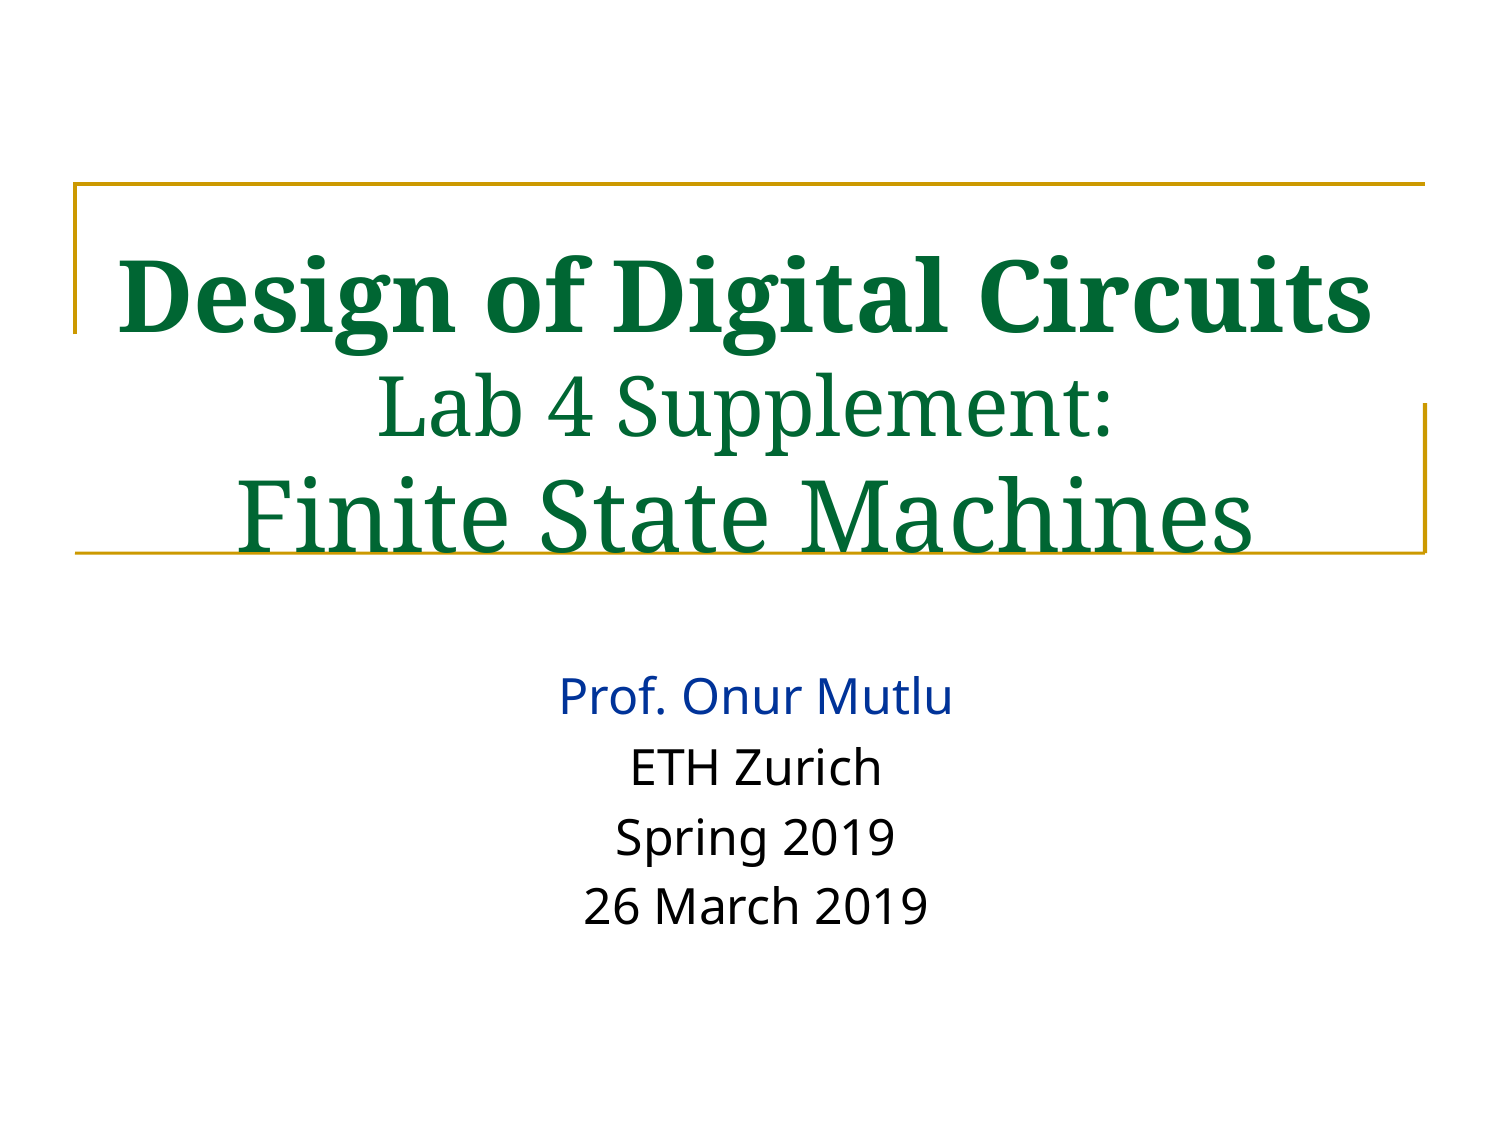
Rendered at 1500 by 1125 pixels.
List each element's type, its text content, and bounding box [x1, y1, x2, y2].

subtitle Prof. Onur Mutlu ETH Zurich Spring 2019 26 March 2019 [112, 587, 1400, 1064]
title Design of Digital Circuits Lab 4 Supplement: Finite State Machines [54, 105, 1438, 388]
